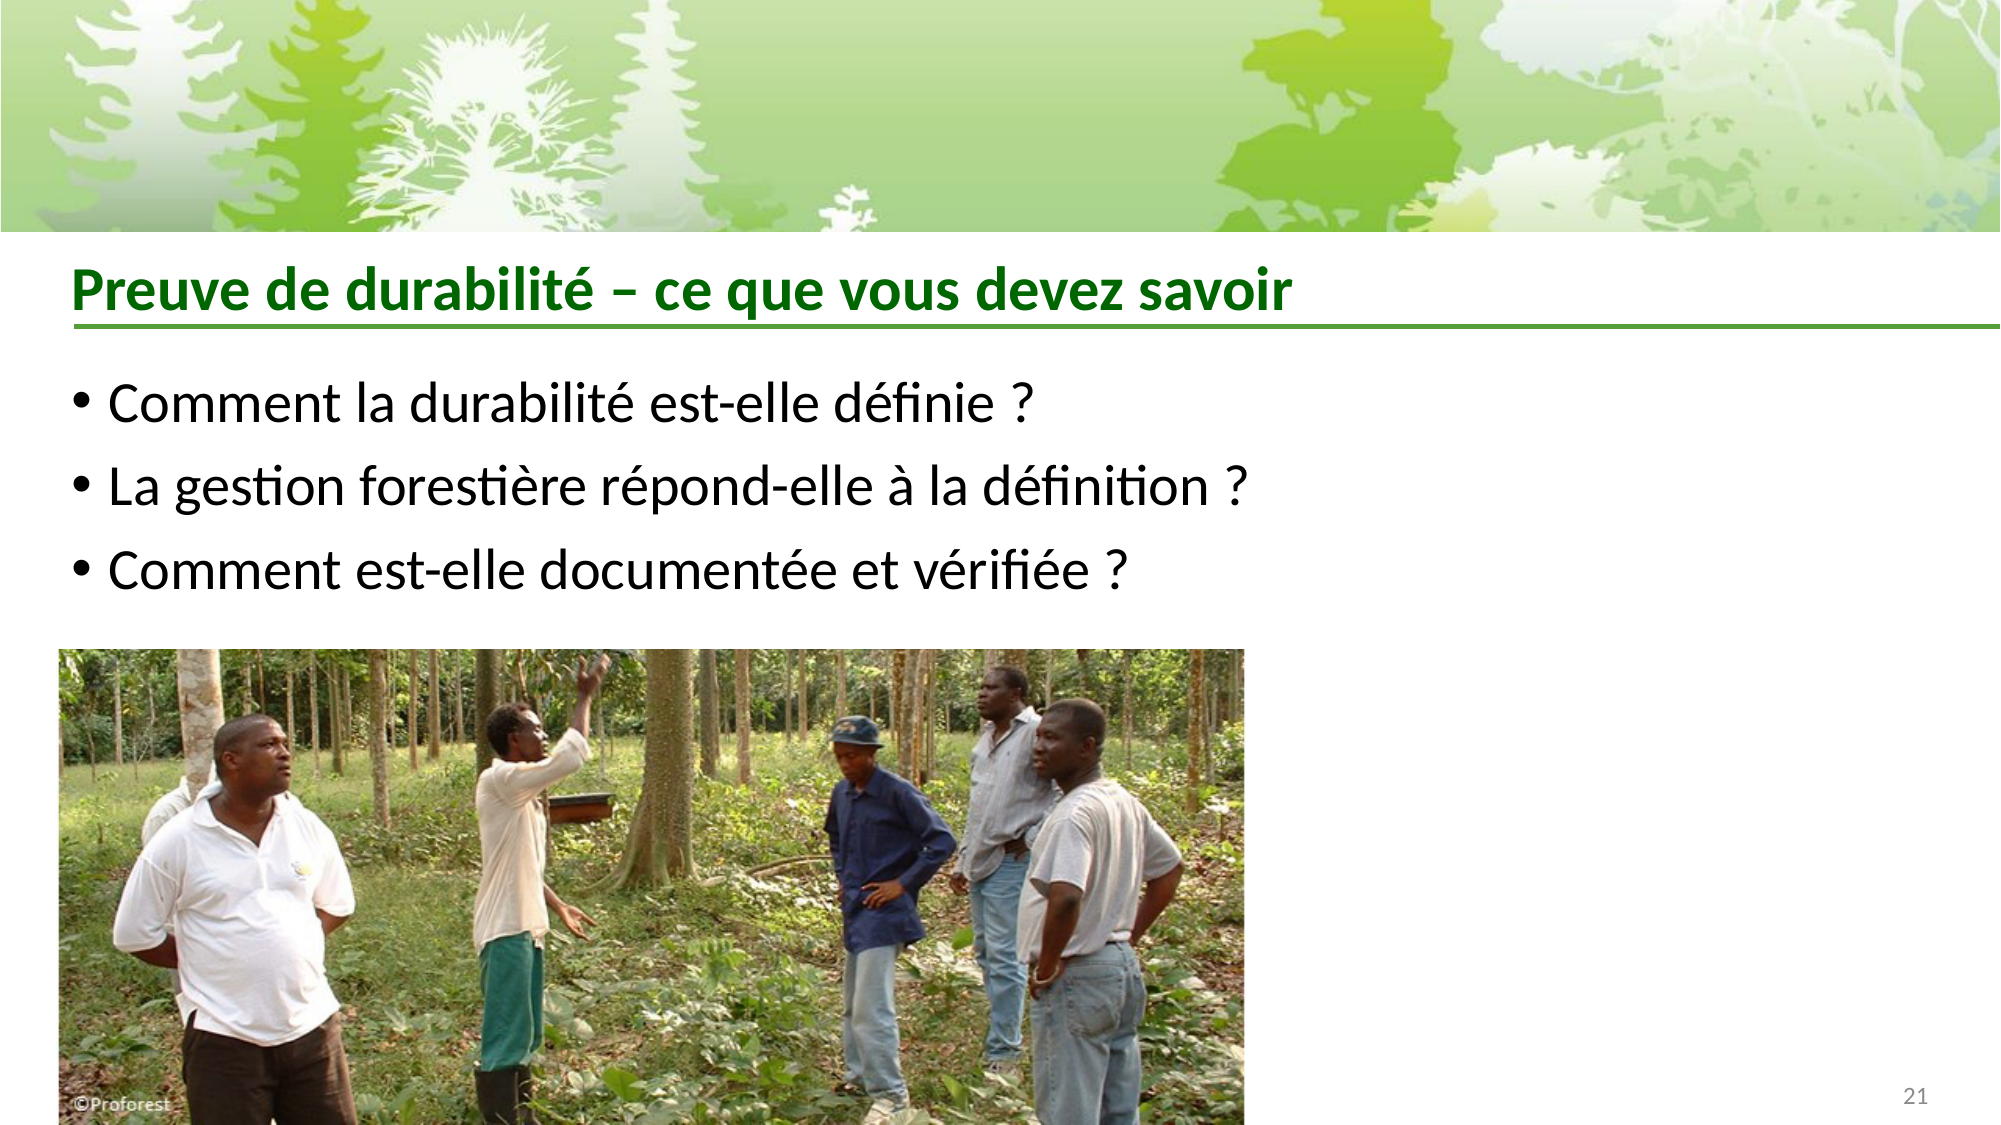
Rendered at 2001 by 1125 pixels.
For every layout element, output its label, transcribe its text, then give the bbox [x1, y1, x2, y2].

list Comment la durabilité est-elle définie ? La gestion forestière répond-elle à la définition ? Comment est-elle documentée et vérifiée ? [56, 364, 1944, 970]
picture [56, 649, 1246, 1125]
picture [0, 0, 2000, 232]
slide_number 21 [1493, 1065, 1944, 1125]
title Preuve de durabilité – ce que vous devez savoir [56, 181, 1782, 364]
